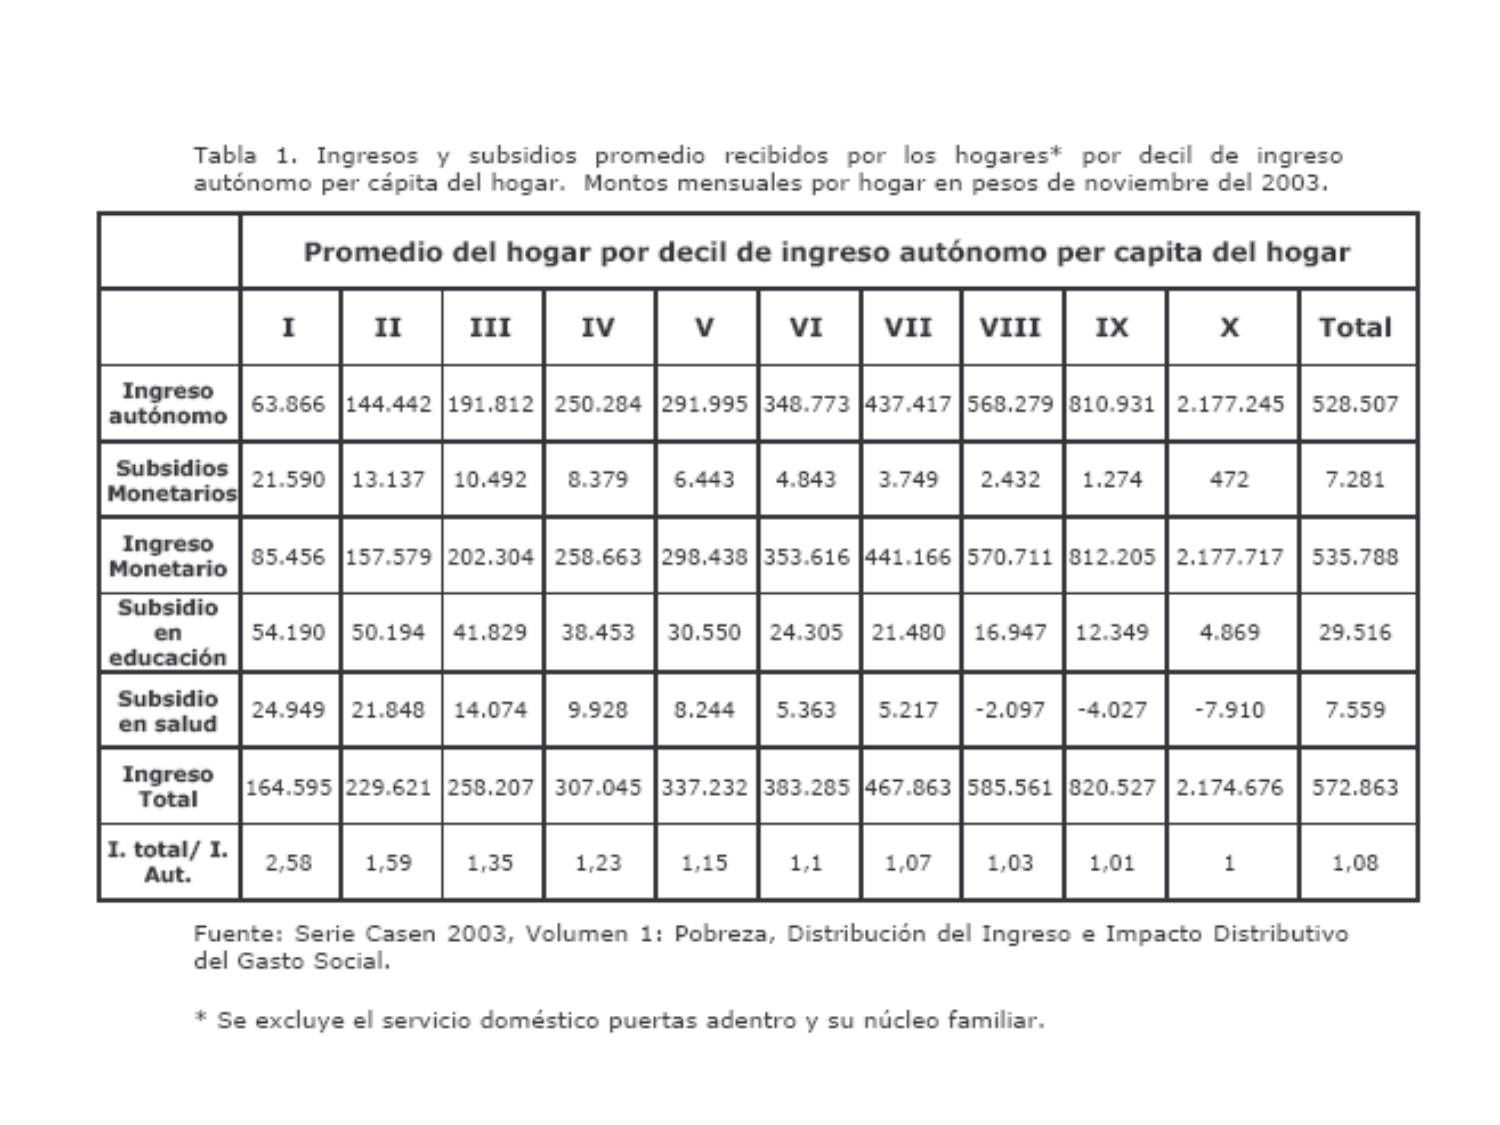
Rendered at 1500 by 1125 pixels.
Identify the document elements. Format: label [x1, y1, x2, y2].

picture [70, 125, 1455, 1047]
